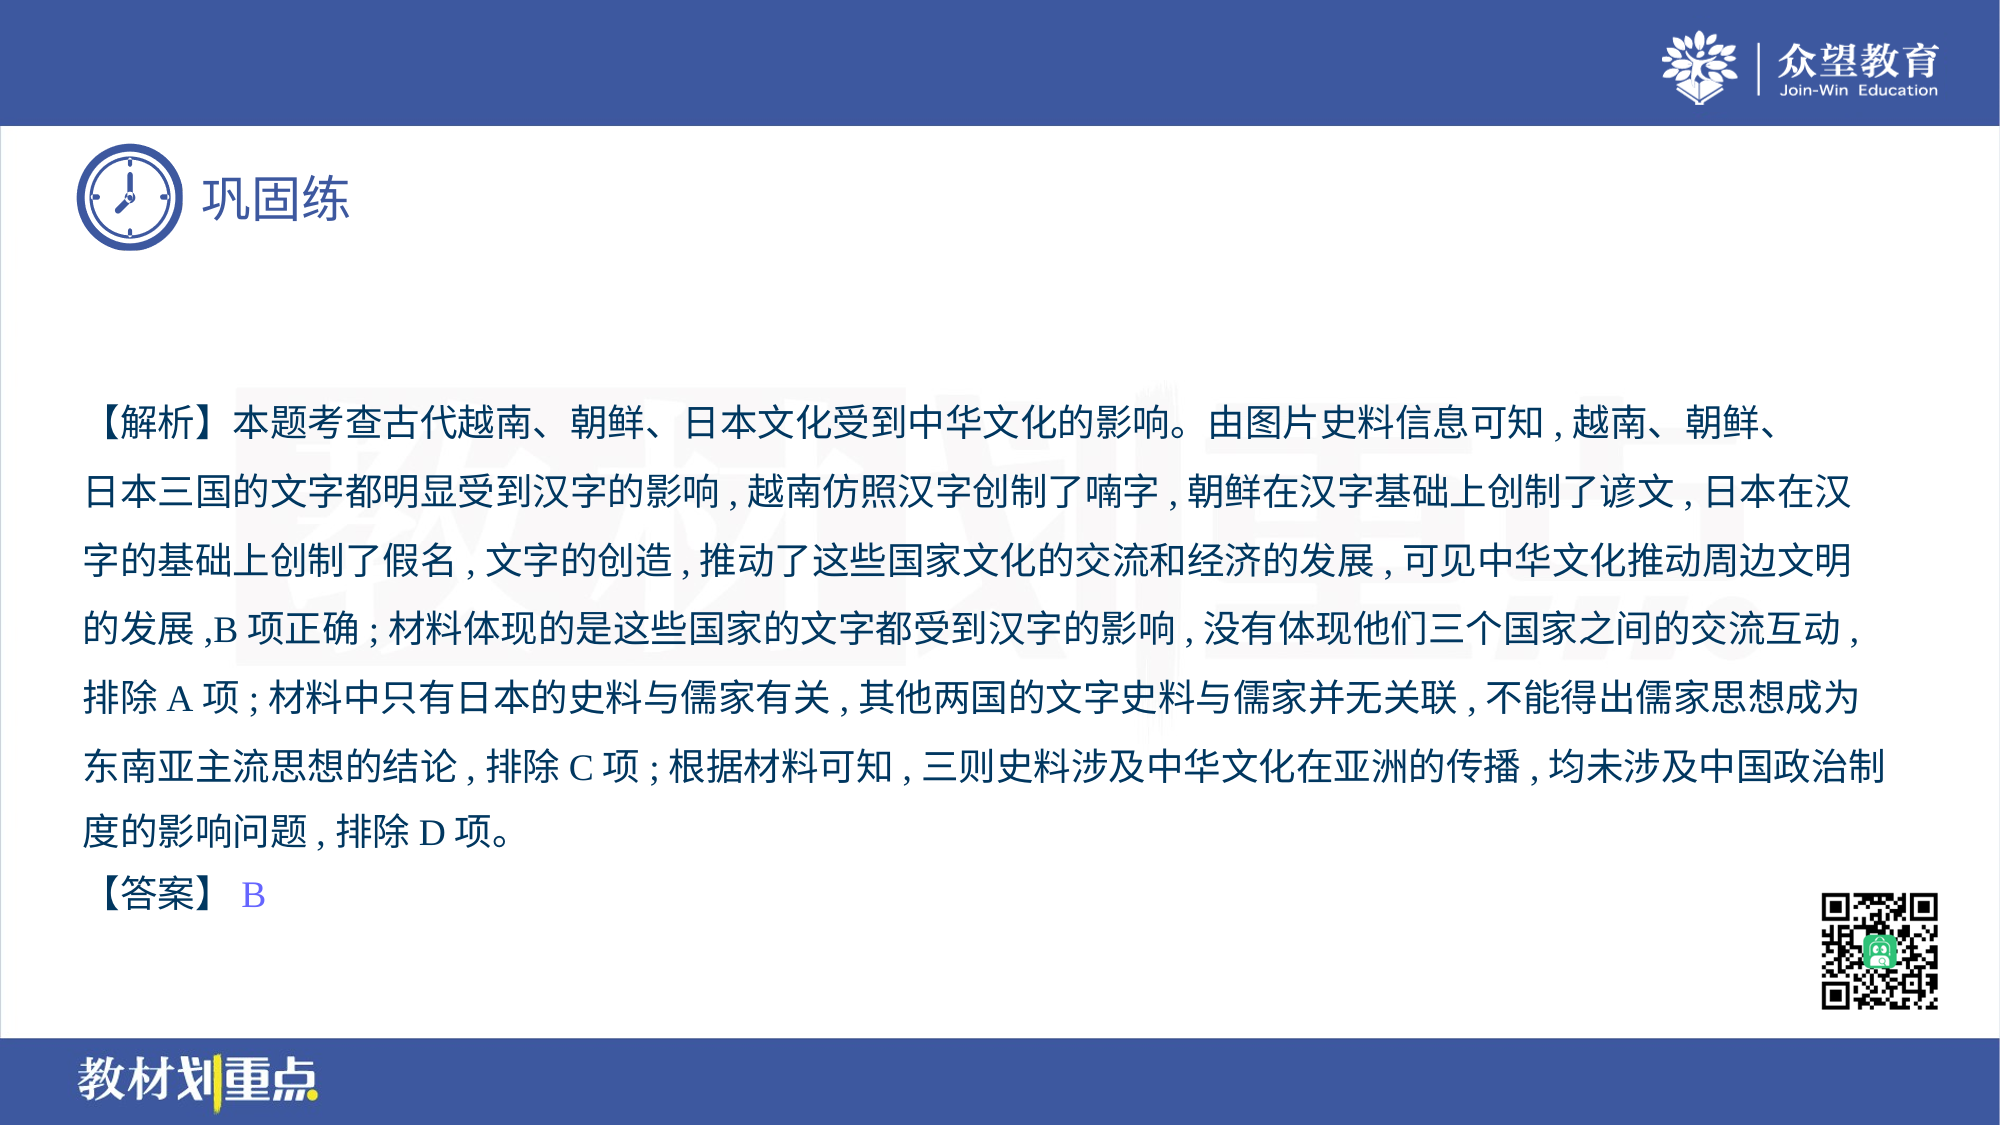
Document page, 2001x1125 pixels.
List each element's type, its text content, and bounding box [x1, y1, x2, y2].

text_box 【答案】B [82, 848, 1817, 908]
picture [0, 0, 2000, 1125]
text_box 【解析】本题考查古代越南、朝鲜、日本文化受到中华文化的影响。由图片史料信息可知,越南、朝鲜、 日本三国的文字都明显受到汉字的影响,越南仿照汉字创制了喃字,朝鲜在汉字基础上创制了谚文,日本在汉 字的基础上创制了假名,文字的创造,推动了这些国家文化的交流和经济的发展,可见中华文化推动周边文明 的发展,B项正确;材料体现的是这些国家的文字都受到汉字的影响,没有体现他们三个国家之间的交流互动, 排除A项;材料中只有日本的史料与儒家有关,其他两国的文字史料与儒家并无关联,不能得出儒家思想成为 东南亚主流思想的结论,排除C项;根据材料可知,三则史料涉及中华文化在亚洲的传播,均未涉及中国政治制 度的影响问题,排除D项。 [82, 375, 1817, 846]
